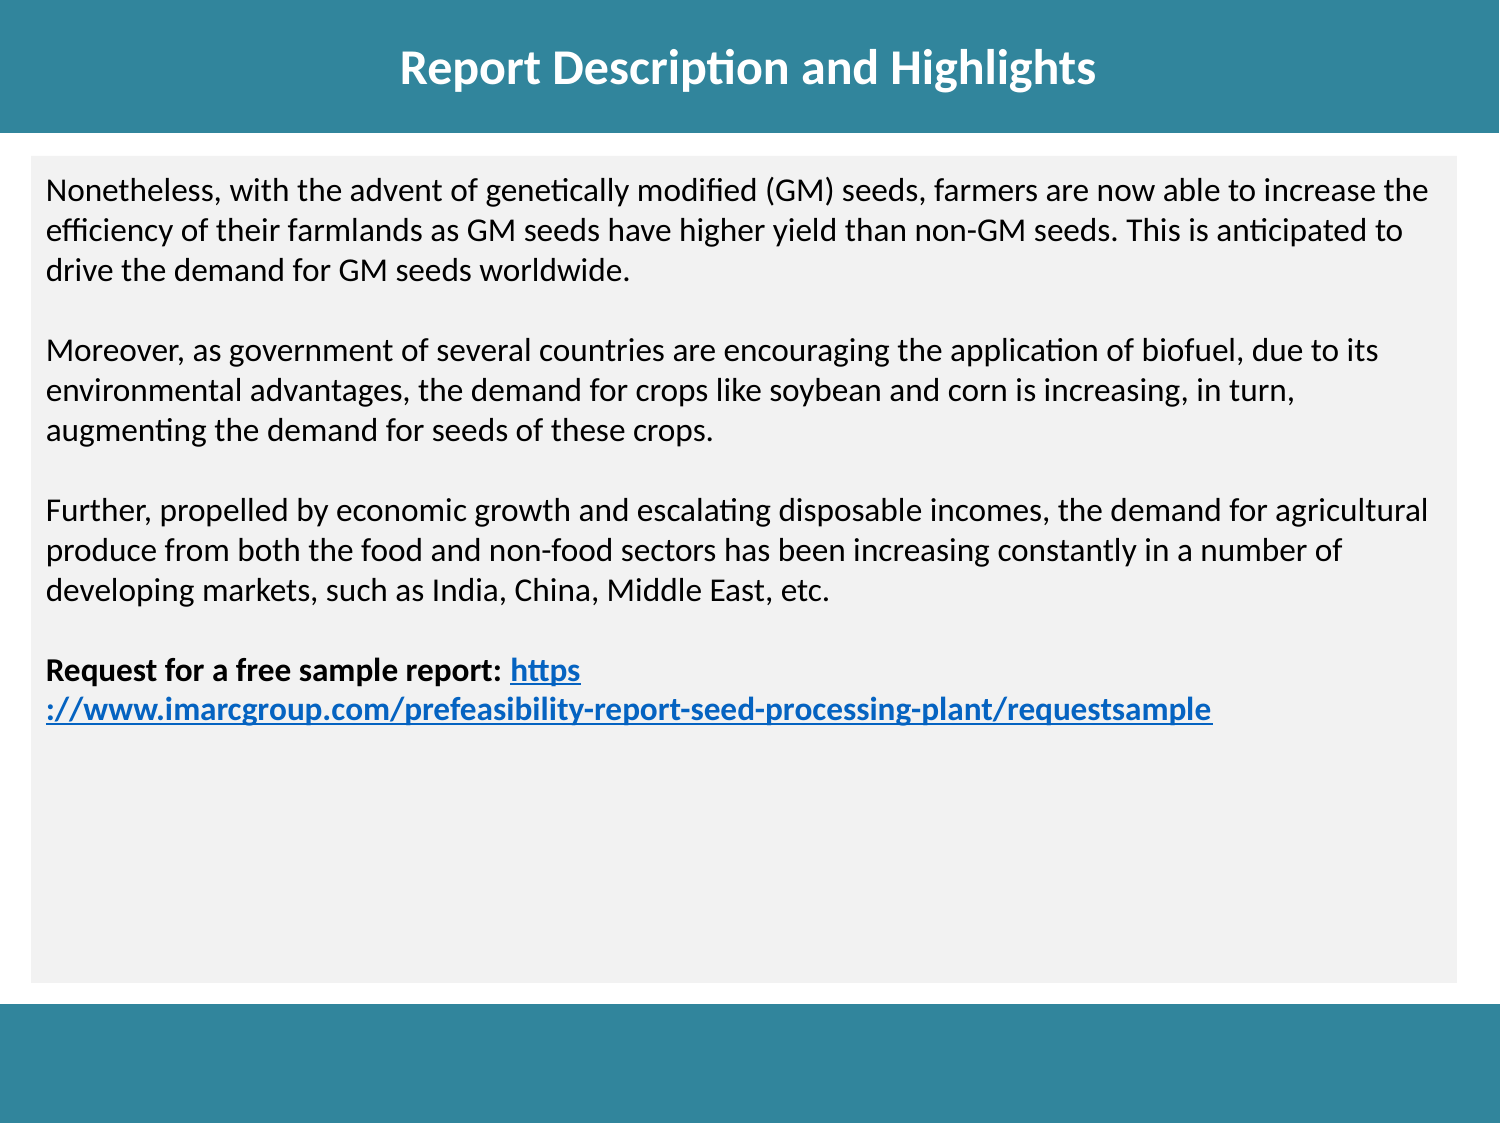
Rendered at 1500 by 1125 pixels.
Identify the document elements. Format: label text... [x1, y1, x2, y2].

text_box [30, 155, 1458, 984]
text_box [0, 1002, 1500, 1125]
text_box Nonetheless, with the advent of genetically modified (GM) seeds, farmers are now able to increase the efficiency of their farmlands as GM seeds have higher yield than non-GM seeds. This is anticipated to drive the demand for GM seeds worldwide. Moreover, as government of several countries are encouraging the application of biofuel, due to its environmental advantages, the demand for crops like soybean and corn is increasing, in turn, augmenting the demand for seeds of these crops. Further, propelled by economic growth and escalating disposable incomes, the demand for agricultural produce from both the food and non-food sectors has been increasing constantly in a number of developing markets, such as India, China, Middle East, etc. Request for a free sample report: https://www.imarcgroup.com/prefeasibility-report-seed-processing-plant/requestsample [31, 161, 1457, 775]
text_box Report Description and Highlights [0, 0, 1500, 135]
